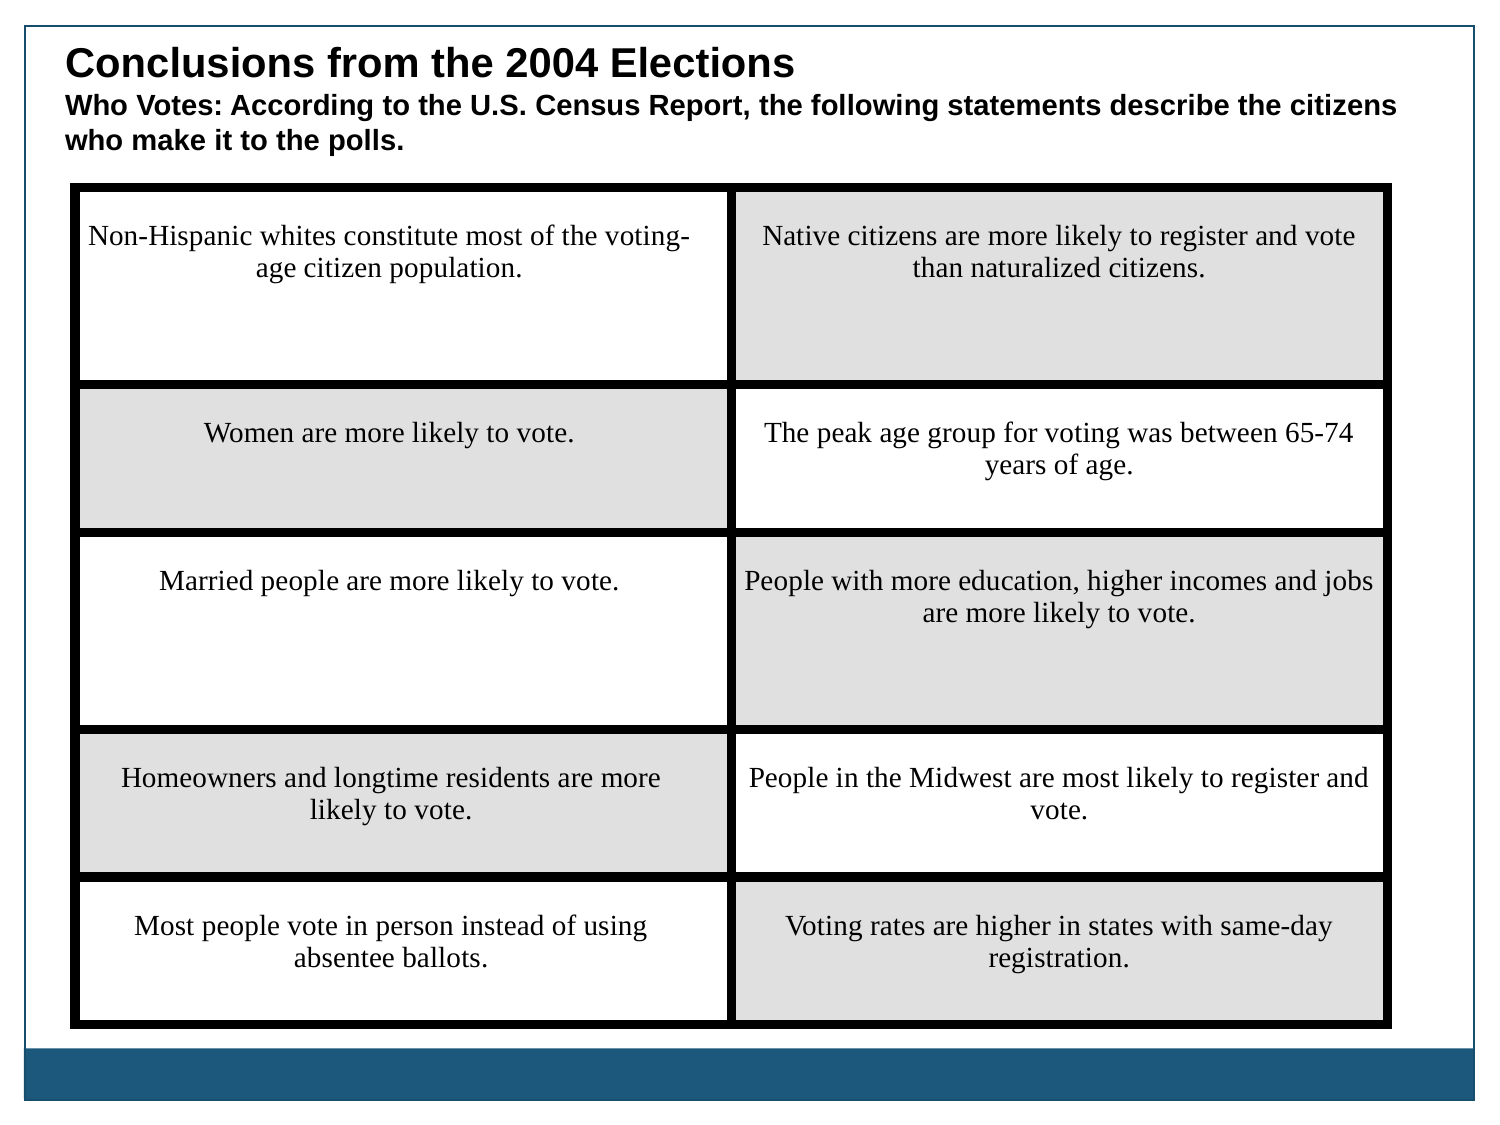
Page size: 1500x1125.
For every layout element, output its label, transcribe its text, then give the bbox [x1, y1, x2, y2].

table_header Native citizens are more likely to register and vote than naturalized citizens. [736, 209, 1383, 380]
table_cell People with more education, higher incomes and jobs are more likely to vote. [736, 537, 1383, 725]
table_cell People in the Midwest are most likely to register and vote. [736, 734, 1383, 872]
table_cell Voting rates are higher in states with same-day registration. [736, 882, 1383, 1020]
text_box Conclusions from the 2004 Elections Who Votes: According to the U.S. Census Report, the following statements describe the citizens who make it to the polls. [50, 28, 1450, 209]
table_cell The peak age group for voting was between 65-74 years of age. [736, 389, 1383, 528]
table_cell Most people vote in person instead of using absentee ballots. [80, 882, 727, 1020]
table_cell Women are more likely to vote. [80, 389, 727, 528]
table_header Non-Hispanic whites constitute most of the voting-age citizen population. [80, 209, 727, 380]
table_cell Married people are more likely to vote. [80, 537, 727, 725]
table_cell Homeowners and longtime residents are more likely to vote. [80, 734, 727, 872]
